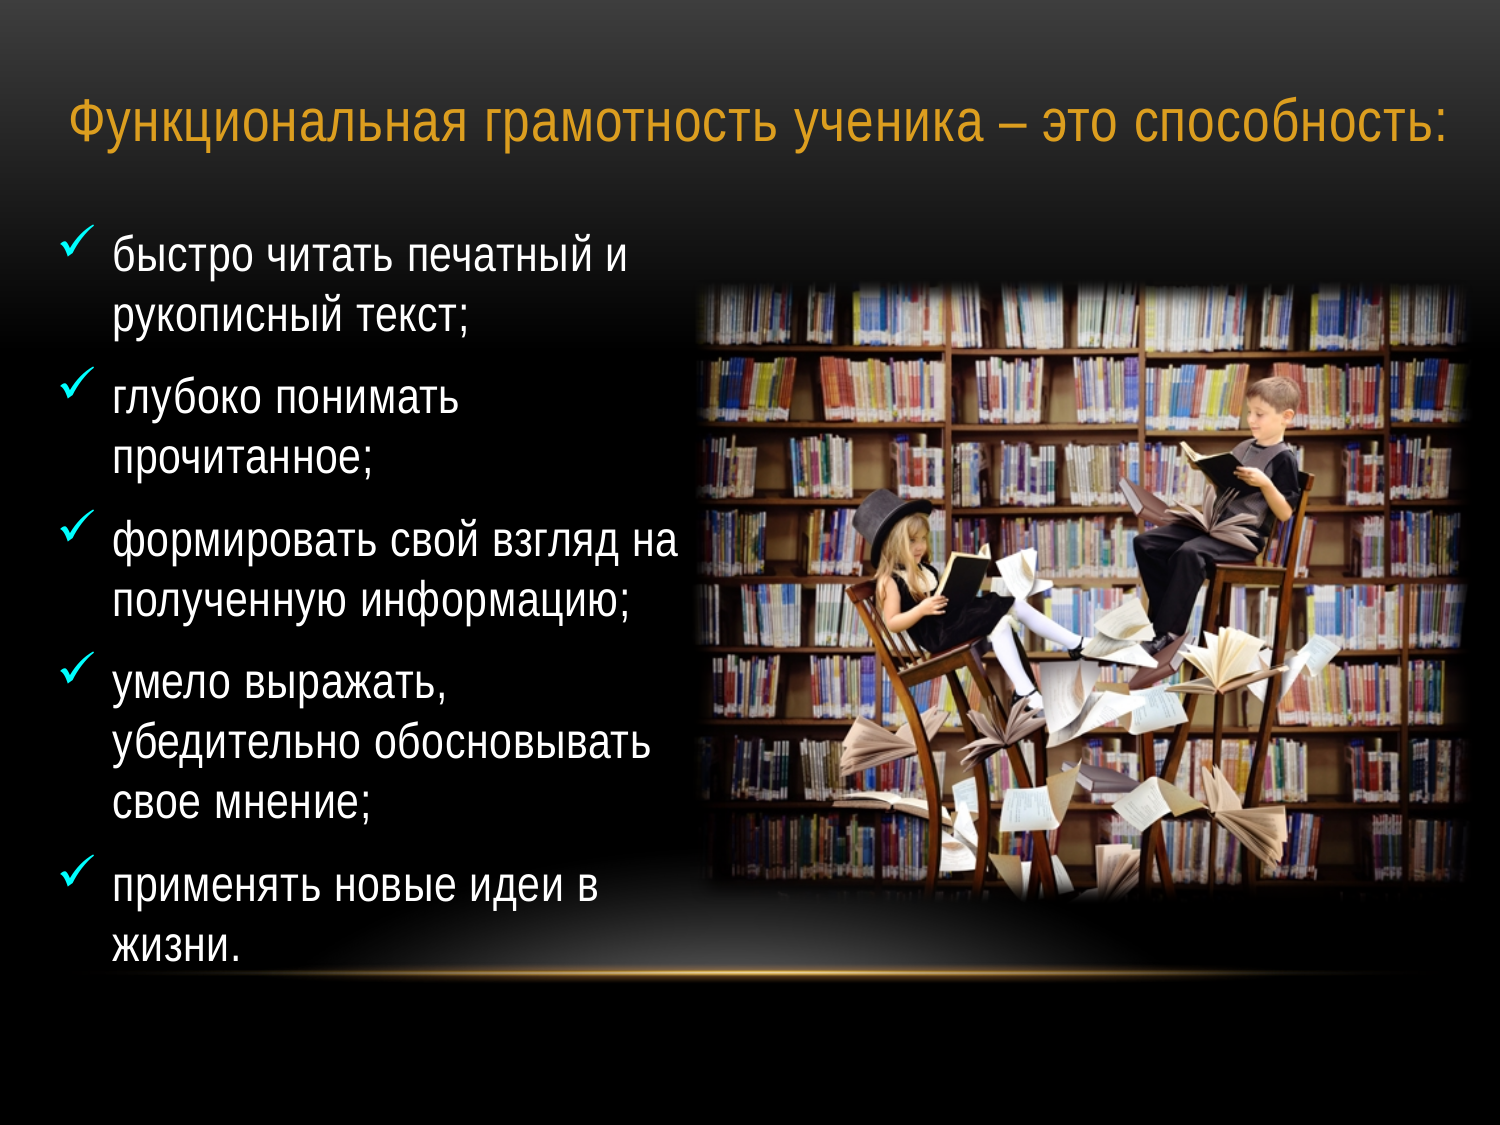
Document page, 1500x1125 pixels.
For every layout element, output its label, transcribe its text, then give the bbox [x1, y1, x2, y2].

list быстро читать печатный и рукописный текст; глубоко понимать прочитанное; формировать свой взгляд на полученную информацию; умело выражать, убедительно обосновывать свое мнение; применять новые идеи в жизни. [41, 219, 715, 973]
title Функциональная грамотность ученика – это способность: [53, 42, 1483, 161]
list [690, 278, 1474, 906]
picture [0, 0, 1500, 1125]
